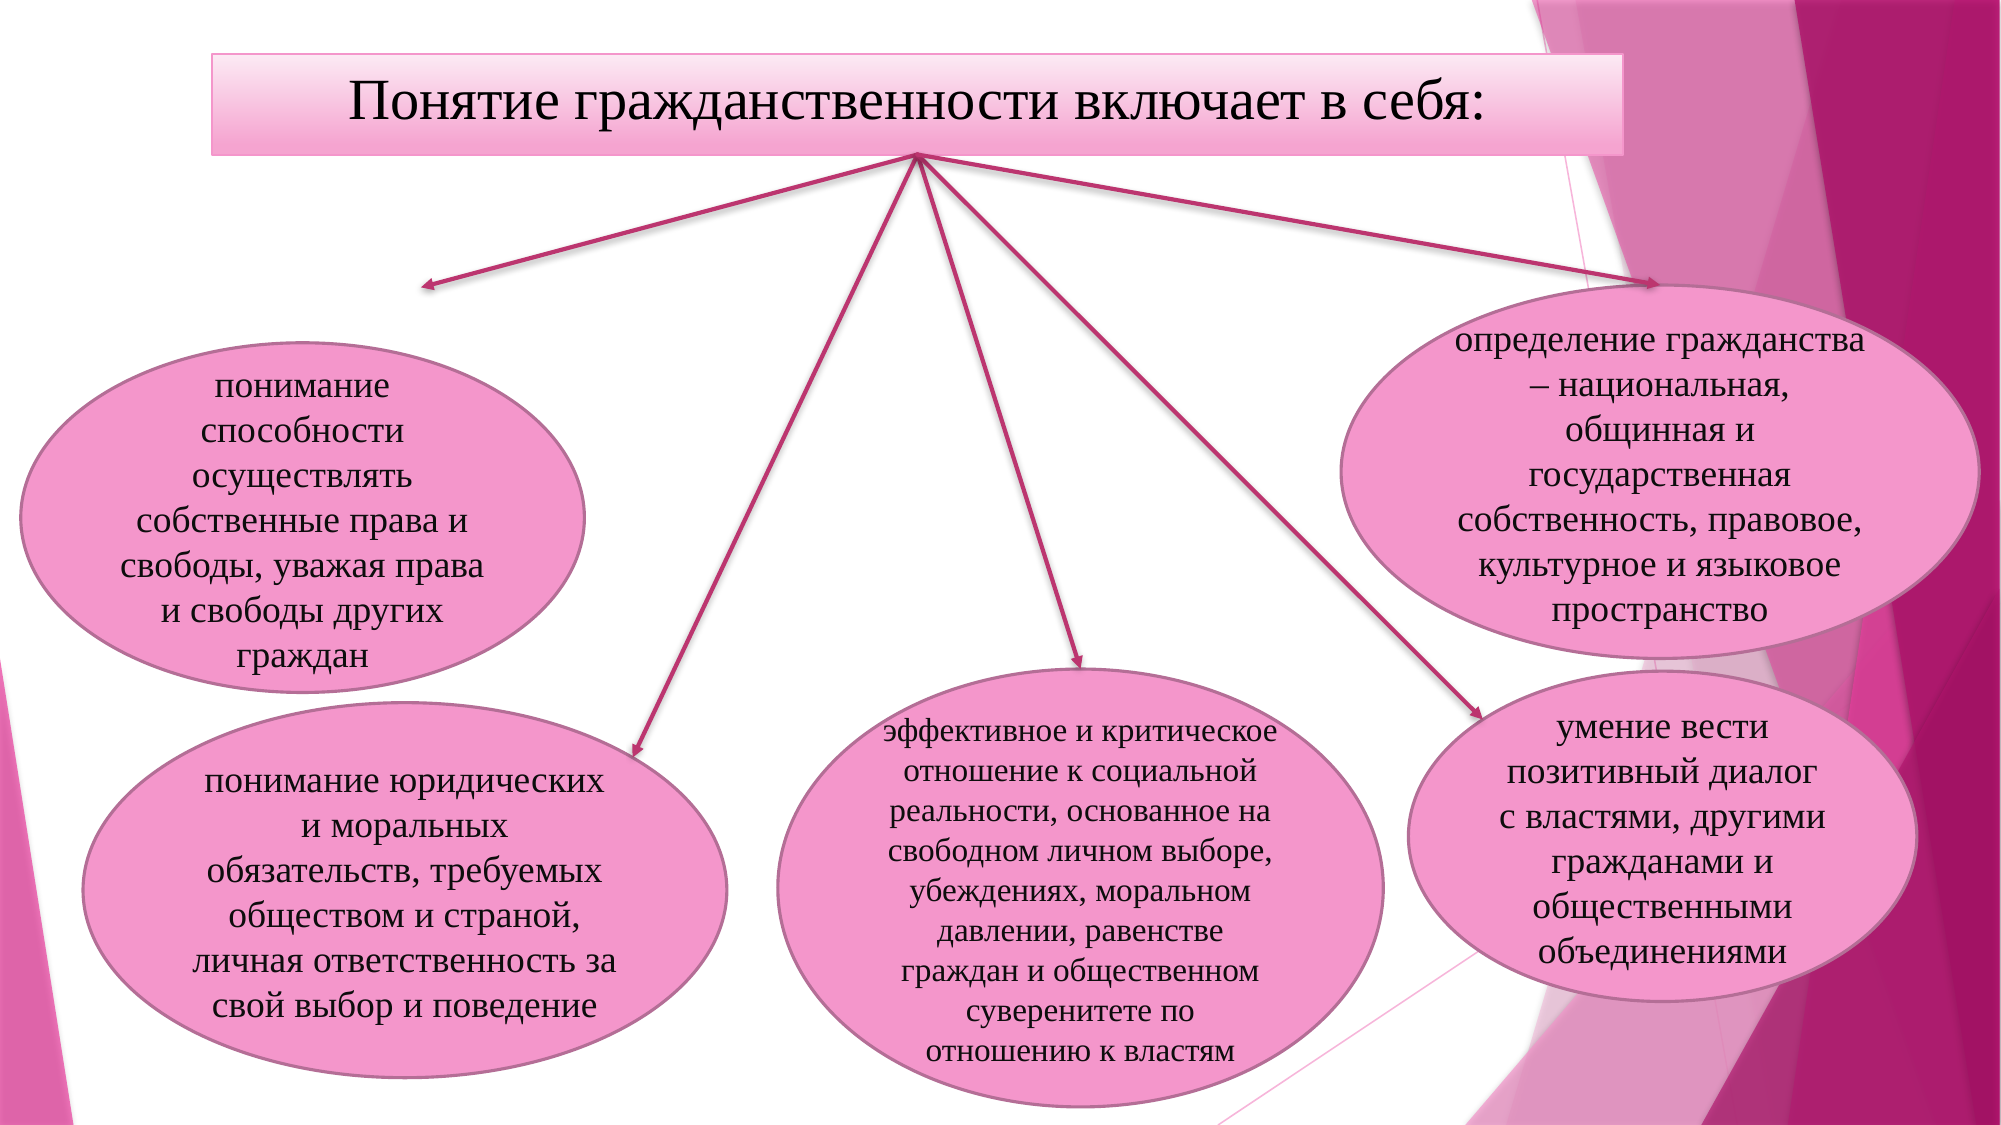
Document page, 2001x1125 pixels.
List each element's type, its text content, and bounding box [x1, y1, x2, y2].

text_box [916, 293, 1484, 721]
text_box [420, 154, 631, 288]
text_box эффективное и критическое отношение к социальной реальности, основанное на свободном личном выборе, убеждениях, моральном давлении, равенстве граждан и общественном суверенитете по отношению к властям [776, 728, 1385, 1109]
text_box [916, 154, 1661, 286]
text_box понимание юридических и моральных обязательств, требуемых обществом и страной, личная ответственность за свой выбор и поведение [81, 701, 729, 1080]
text_box понимание способности осуществлять собственные права и свободы, уважая права и свободы других граждан [19, 341, 586, 695]
text_box умение вести позитивный диалог с властями, другими гражданами и общественными объединениями [1406, 669, 1919, 1004]
text_box определение гражданства – национальная, общинная и государственная собственность, правовое, культурное и языковое пространство [1487, 283, 1981, 661]
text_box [632, 154, 918, 759]
title Понятие гражданственности включает в себя: [211, 53, 1624, 156]
